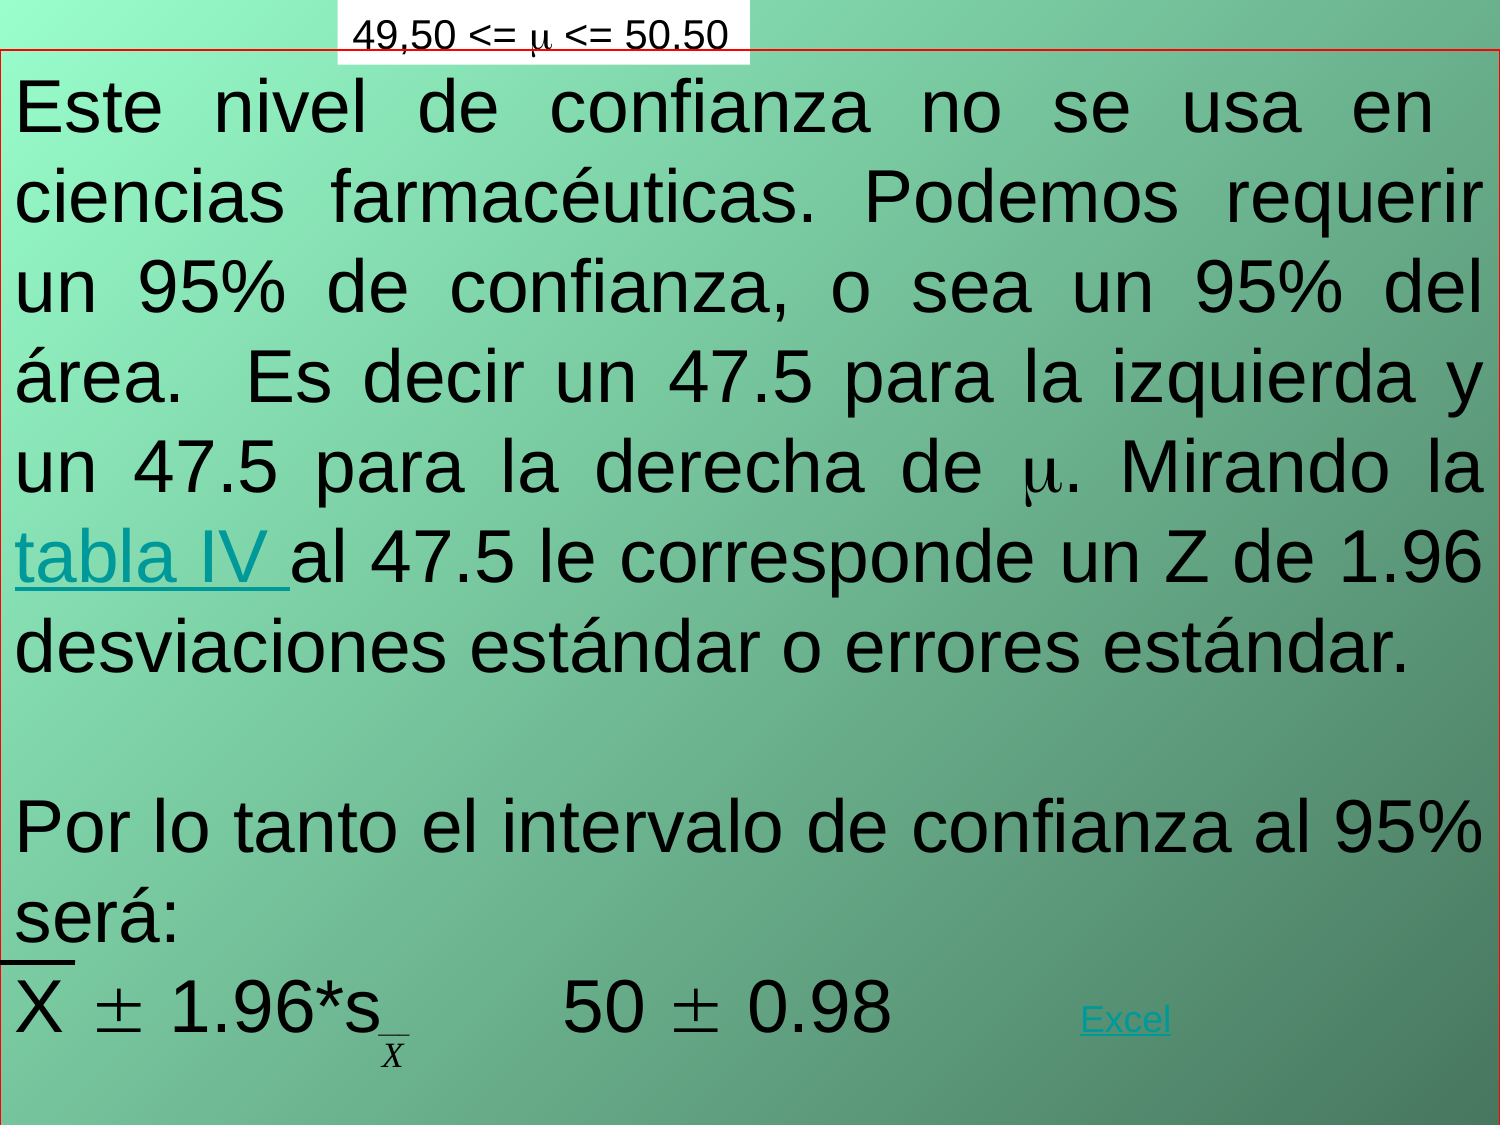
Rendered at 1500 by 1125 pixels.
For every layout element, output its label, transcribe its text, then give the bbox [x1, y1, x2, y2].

text_box Este nivel de confianza no se usa en ciencias farmacéuticas. Podemos requerir un 95% de confianza, o sea un 95% del área. Es decir un 47.5 para la izquierda y un 47.5 para la derecha de . Mirando la tabla IV al 47.5 le corresponde un Z de 1.96 desviaciones estándar o errores estándar. Por lo tanto el intervalo de confianza al 95% será: X  1.96*s 50  0.98 Excel [0, 49, 1500, 1125]
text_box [371, 1011, 417, 1075]
text_box 49,50 <=  <= 50.50 [337, 0, 750, 49]
